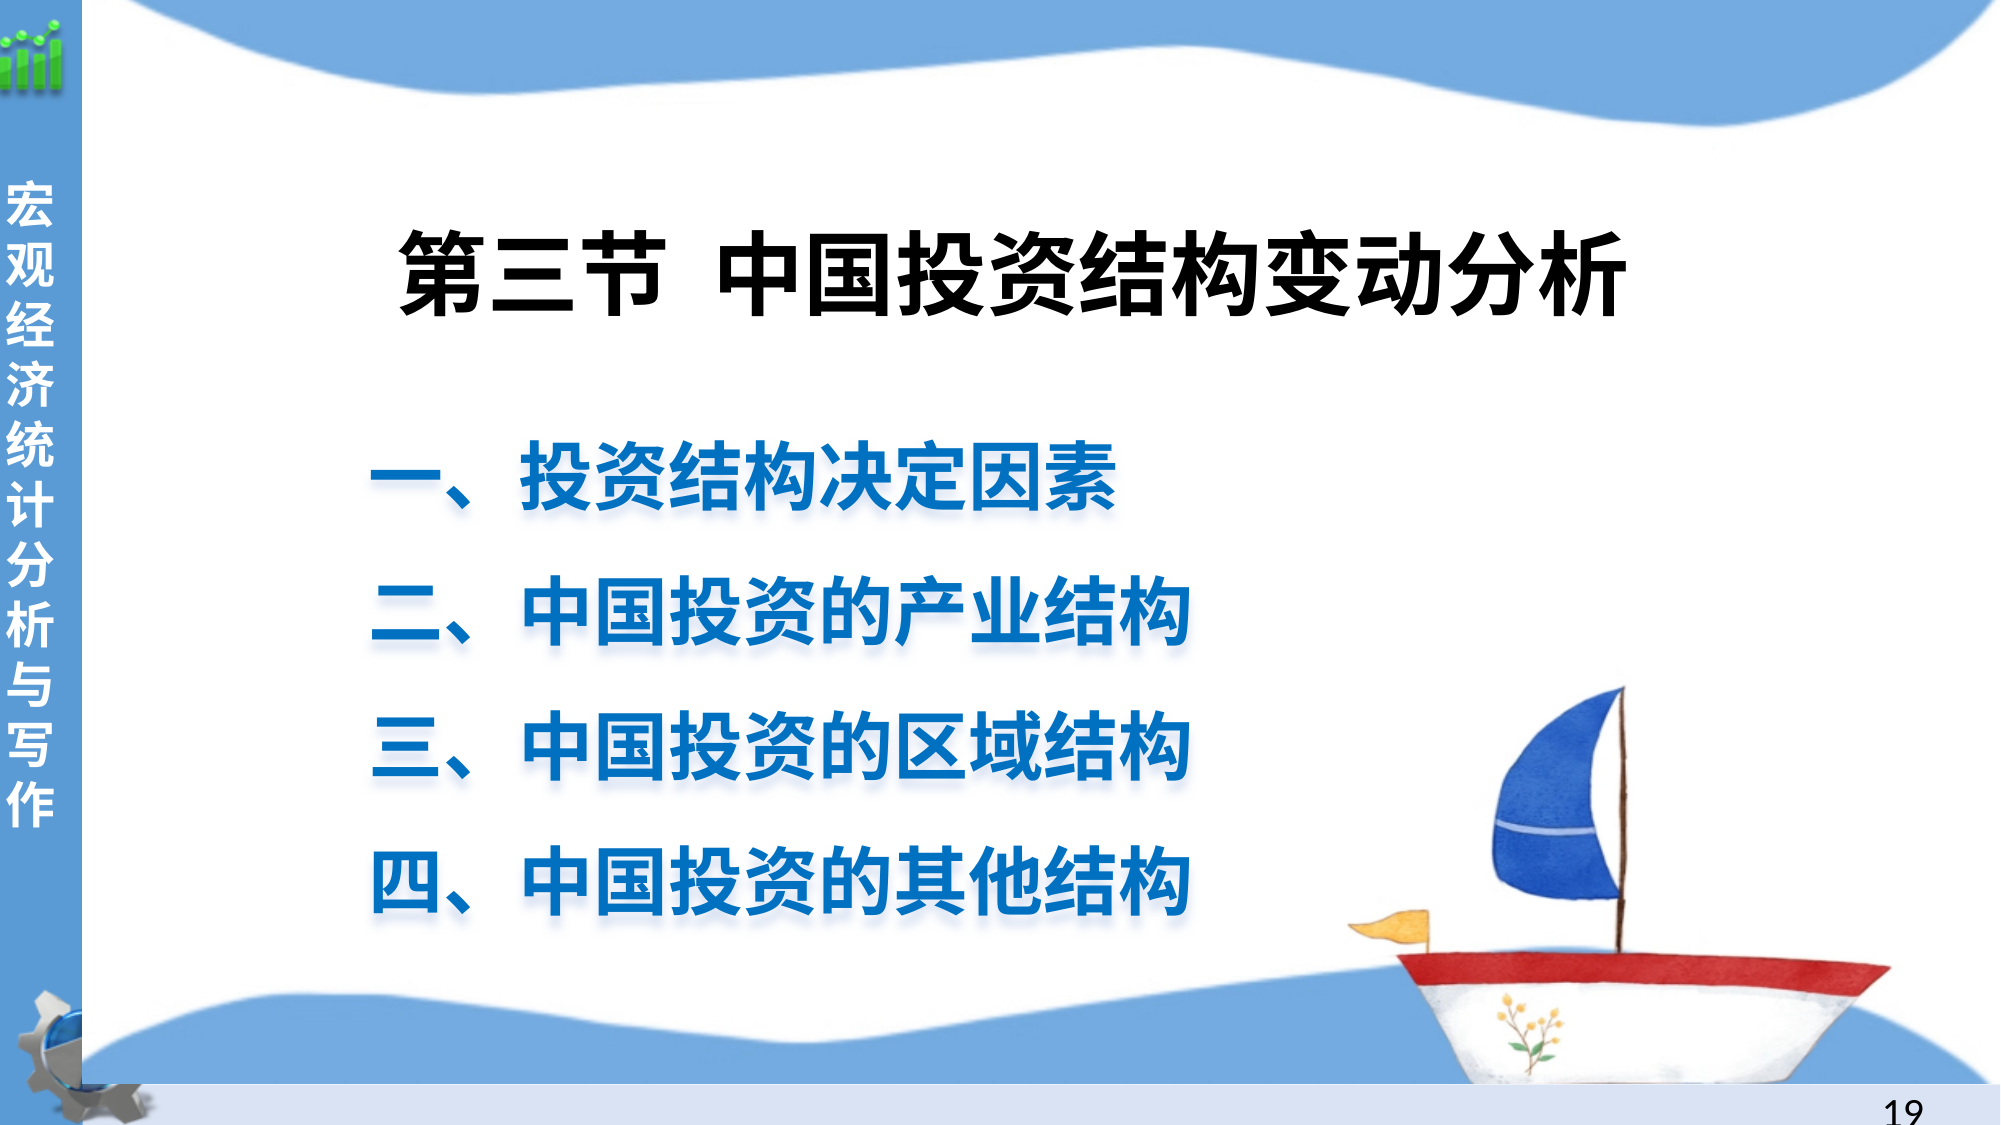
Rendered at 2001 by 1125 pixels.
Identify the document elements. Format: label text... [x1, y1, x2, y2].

picture [0, 0, 2001, 1125]
slide_number 18 [1786, 1085, 1940, 1125]
